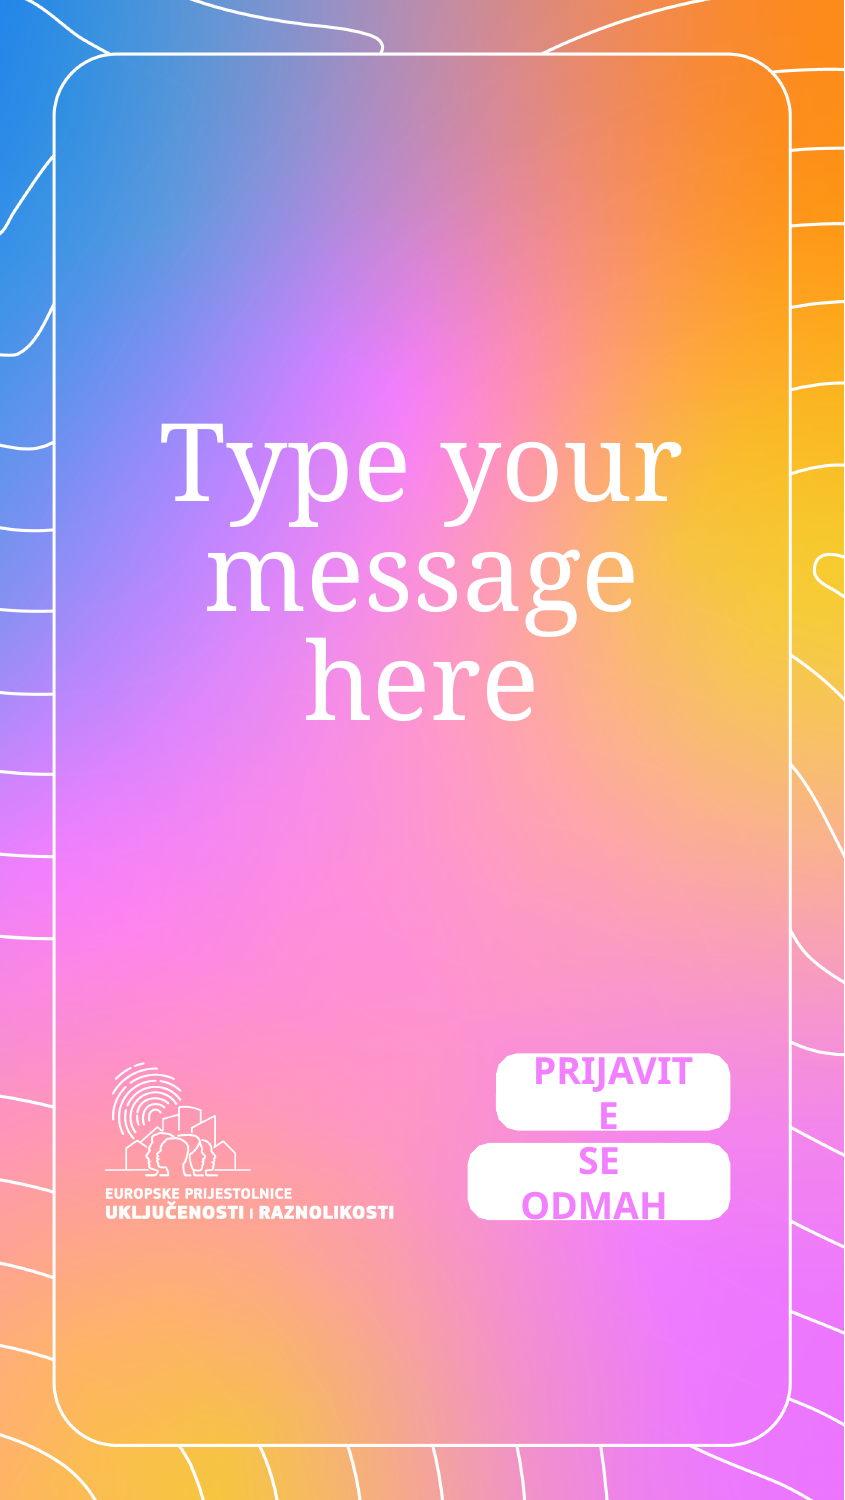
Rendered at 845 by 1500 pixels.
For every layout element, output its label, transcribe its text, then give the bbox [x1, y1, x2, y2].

picture [0, 0, 844, 1500]
text_box SE ODMAH [481, 1156, 717, 1207]
title Type your message here [63, 163, 781, 993]
text_box PRIJAVITE [510, 1067, 717, 1117]
